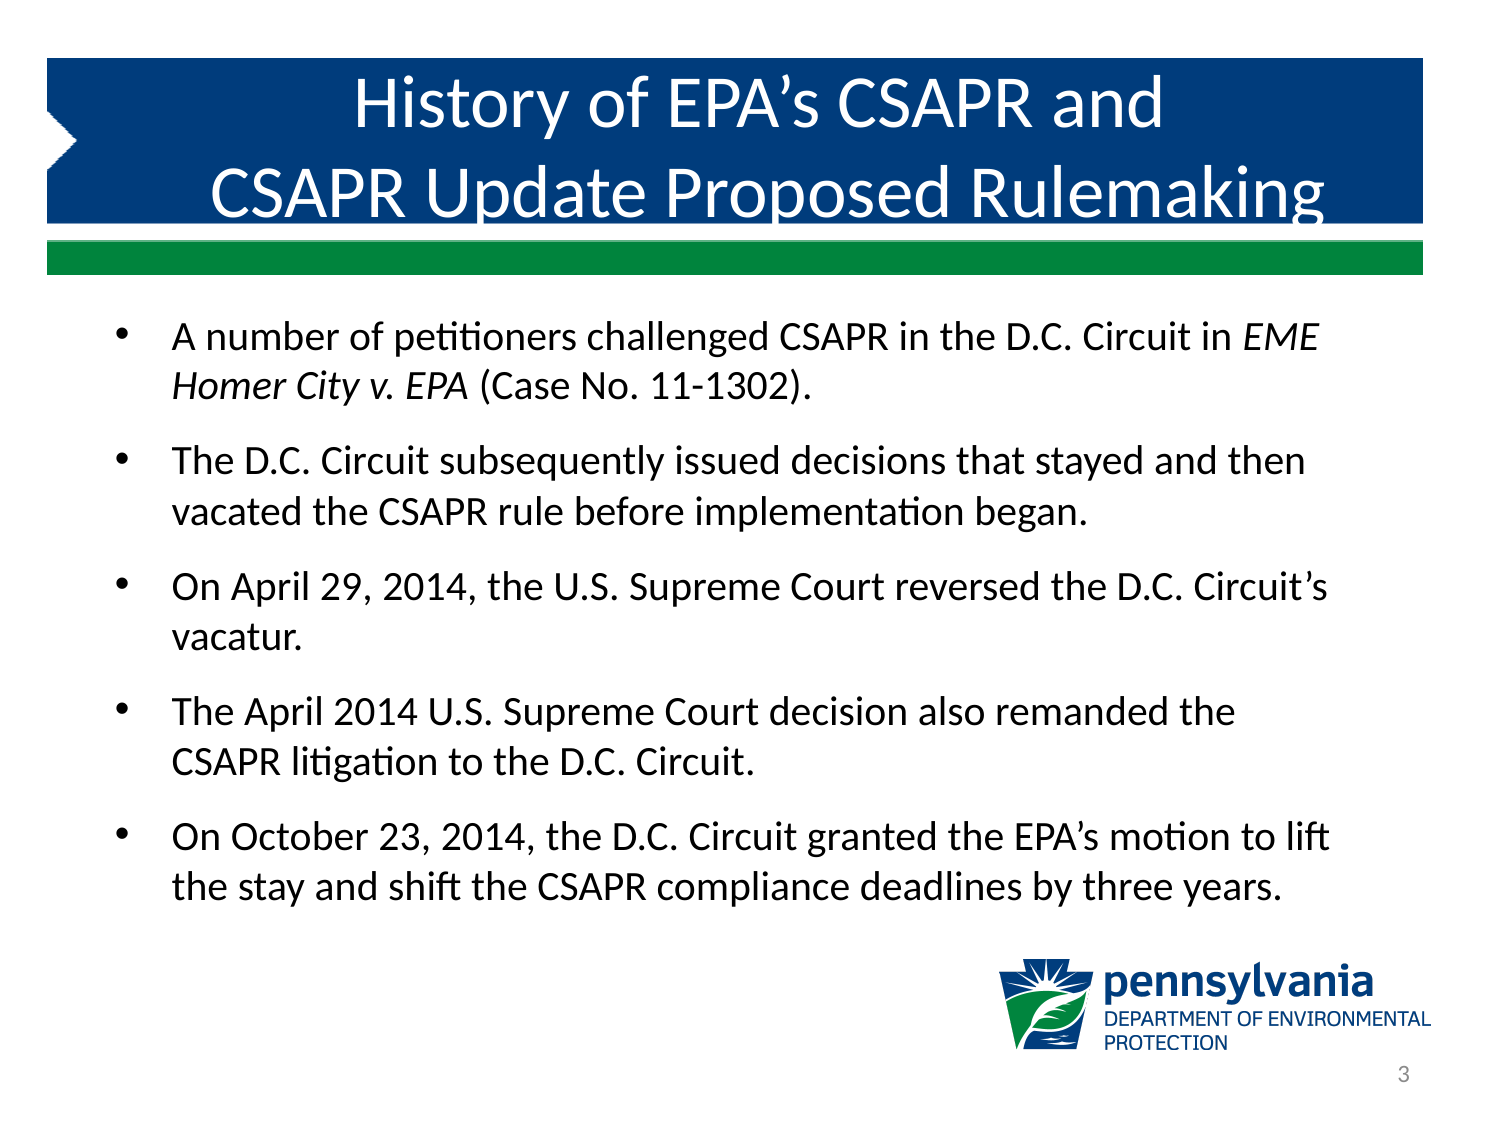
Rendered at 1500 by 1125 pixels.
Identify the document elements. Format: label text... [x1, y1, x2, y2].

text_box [47, 58, 1423, 276]
list A number of petitioners challenged CSAPR in the D.C. Circuit in EME Homer City v. EPA (Case No. 11-1302). The D.C. Circuit subsequently issued decisions that stayed and then vacated the CSAPR rule before implementation began. On April 29, 2014, the U.S. Supreme Court reversed the D.C. Circuit’s vacatur. The April 2014 U.S. Supreme Court decision also remanded the CSAPR litigation to the D.C. Circuit. On October 23, 2014, the D.C. Circuit granted the EPA’s motion to lift the stay and shift the CSAPR compliance deadlines by three years. [99, 300, 1350, 960]
slide_number 3 [1074, 1060, 1425, 1103]
picture [999, 958, 1431, 1051]
